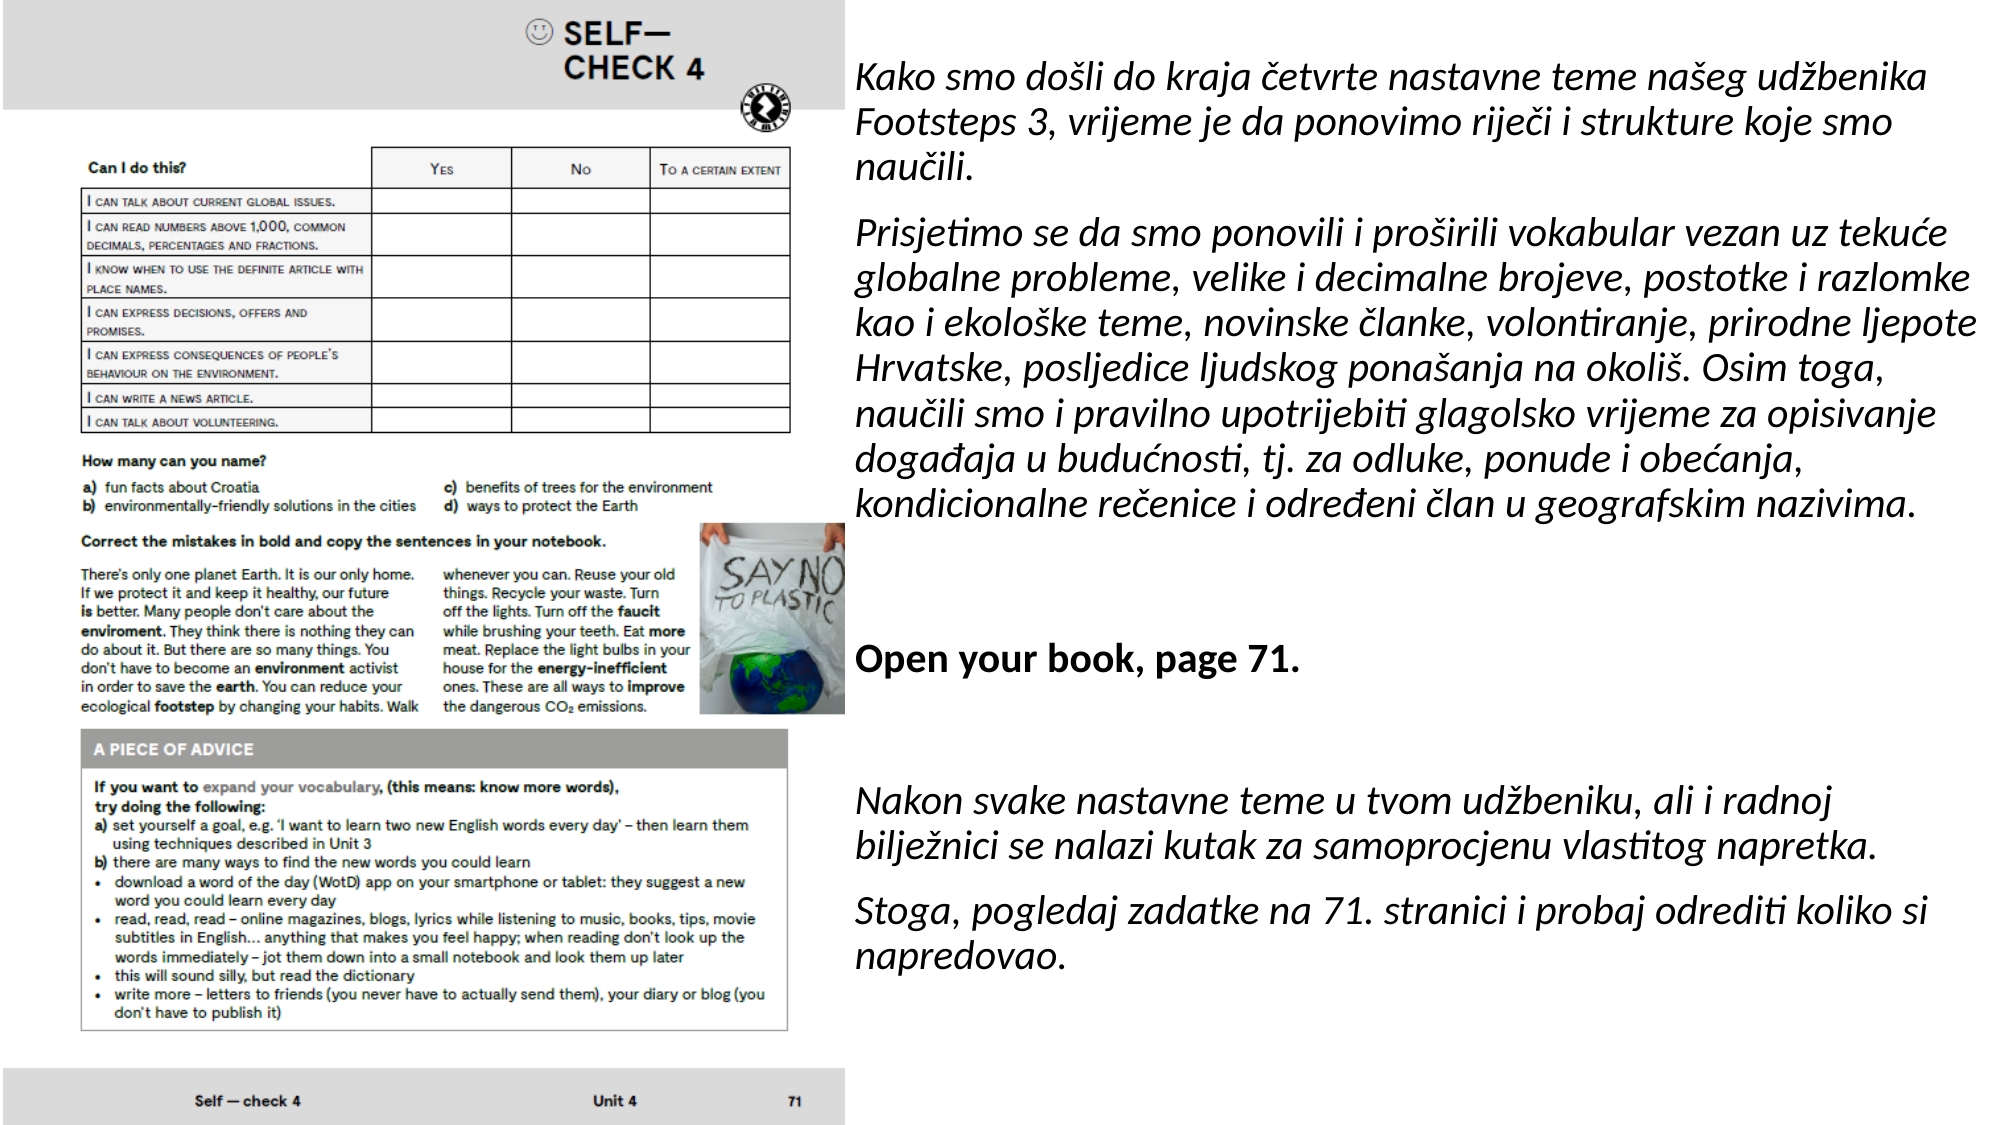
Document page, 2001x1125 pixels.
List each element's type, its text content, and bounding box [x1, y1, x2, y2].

picture [3, 0, 845, 1125]
text_box Kako smo došli do kraja četvrte nastavne teme našeg udžbenika Footsteps 3, vrijeme je da ponovimo riječi i strukture koje smo naučili. Prisjetimo se da smo ponovili i proširili vokabular vezan uz tekuće globalne probleme, velike i decimalne brojeve, postotke i razlomke kao i ekološke teme, novinske članke, volontiranje, prirodne ljepote Hrvatske, posljedice ljudskog ponašanja na okoliš. Osim toga, naučili smo i pravilno upotrijebiti glagolsko vrijeme za opisivanje događaja u budućnosti, tj. za odluke, ponude i obećanja, kondicionalne rečenice i određeni član u geografskim nazivima. [845, 47, 2000, 770]
text_box Nakon svake nastavne teme u tvom udžbeniku, ali i radnoj bilježnici se nalazi kutak za samoprocjenu vlastitog napretka. Stoga, pogledaj zadatke na 71. stranici i probaj odrediti koliko si napredovao. [845, 770, 2000, 1125]
